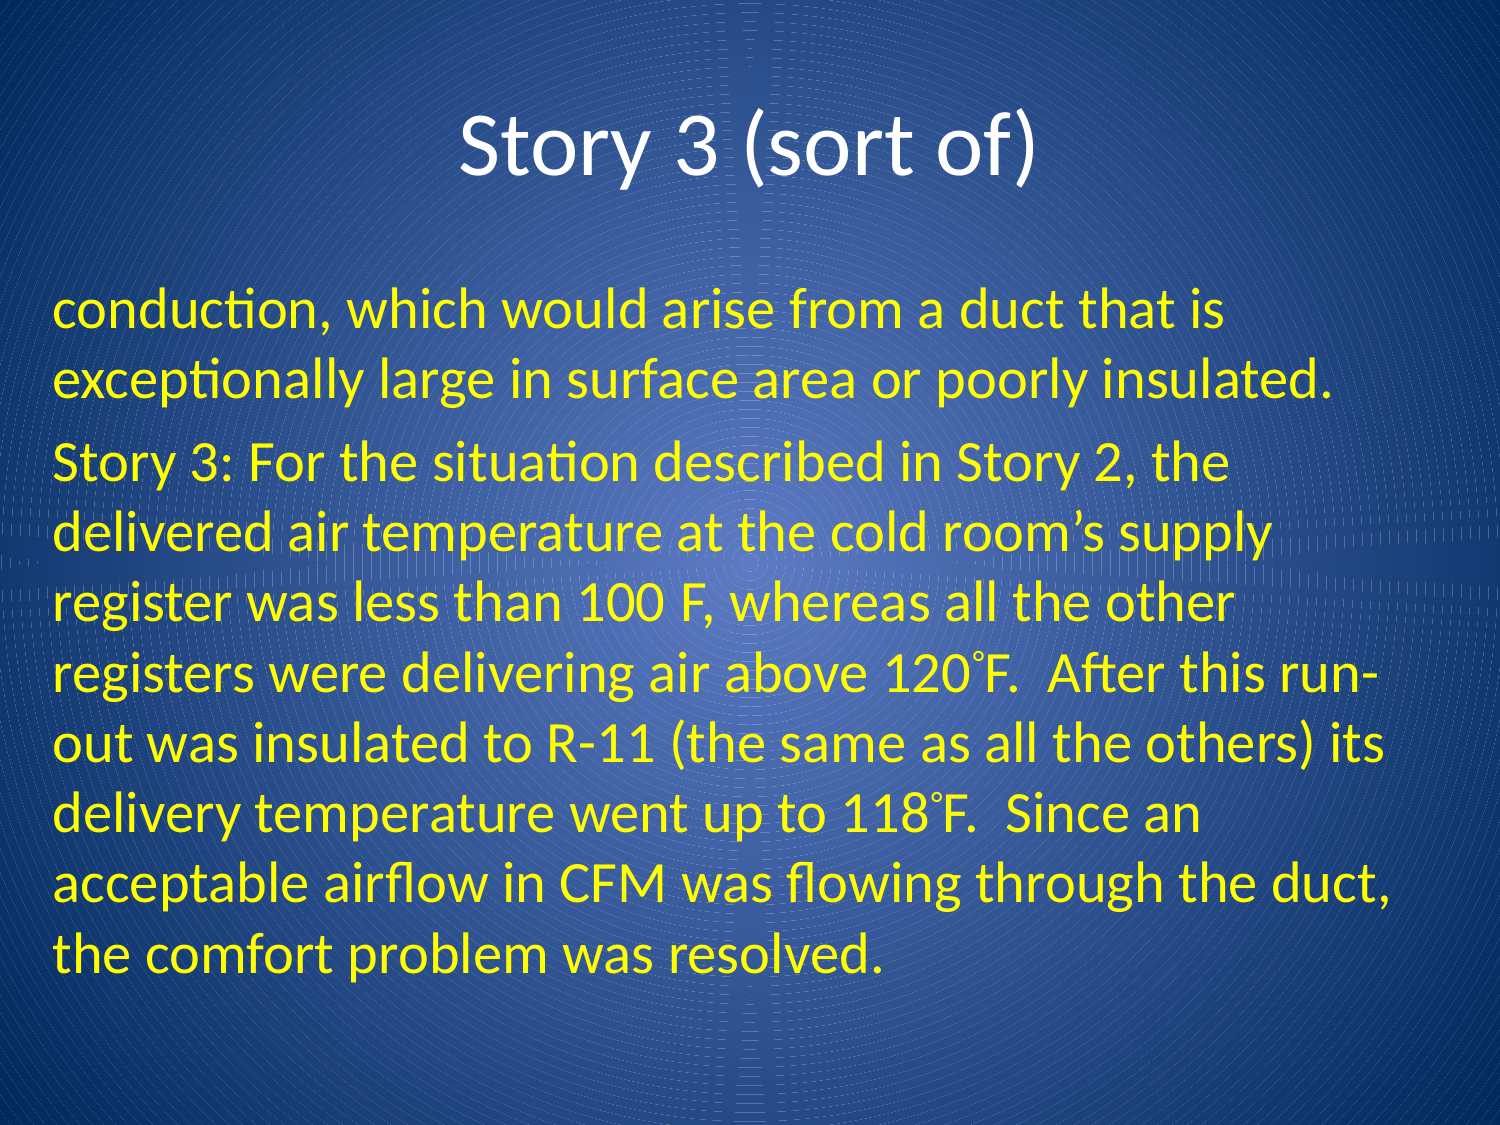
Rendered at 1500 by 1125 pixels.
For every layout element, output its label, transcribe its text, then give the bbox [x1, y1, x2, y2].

list conduction, which would arise from a duct that is exceptionally large in surface area or poorly insulated. Story 3: For the situation described in Story 2, the delivered air temperature at the cold room’s supply register was less than 100 F, whereas all the other registers were delivering air above 120°F. After this run-out was insulated to R-11 (the same as all the others) its delivery temperature went up to 118°F. Since an acceptable airflow in CFM was flowing through the duct, the comfort problem was resolved. [37, 262, 1463, 1005]
title Story 3 (sort of) [75, 45, 1425, 233]
